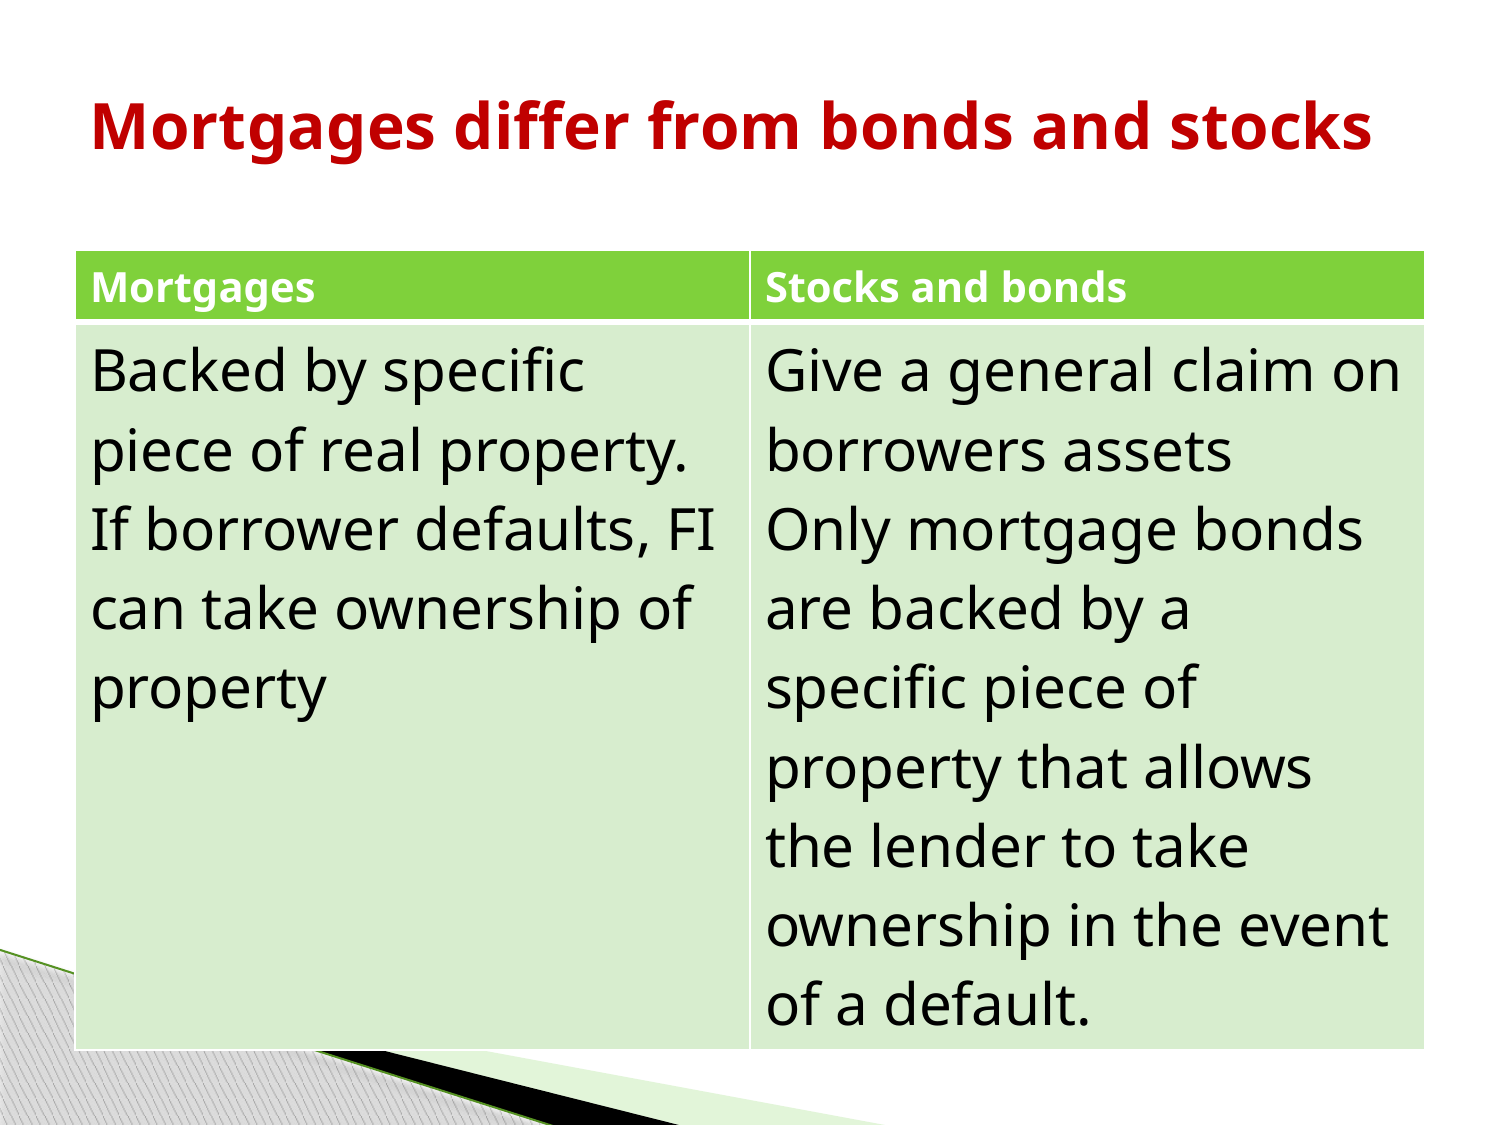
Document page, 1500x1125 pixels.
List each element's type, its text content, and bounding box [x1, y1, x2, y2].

table_header Stocks and bonds [751, 251, 1424, 319]
title Mortgages differ from bonds and stocks [75, 37, 1425, 213]
table_cell Backed by specific piece of real property. If borrower defaults, FI can take ownership of property [76, 325, 749, 1049]
table_cell Give a general claim on borrowers assets Only mortgage bonds are backed by a specific piece of property that allows the lender to take ownership in the event of a default. [751, 325, 1424, 1049]
table_header Mortgages [76, 251, 749, 319]
